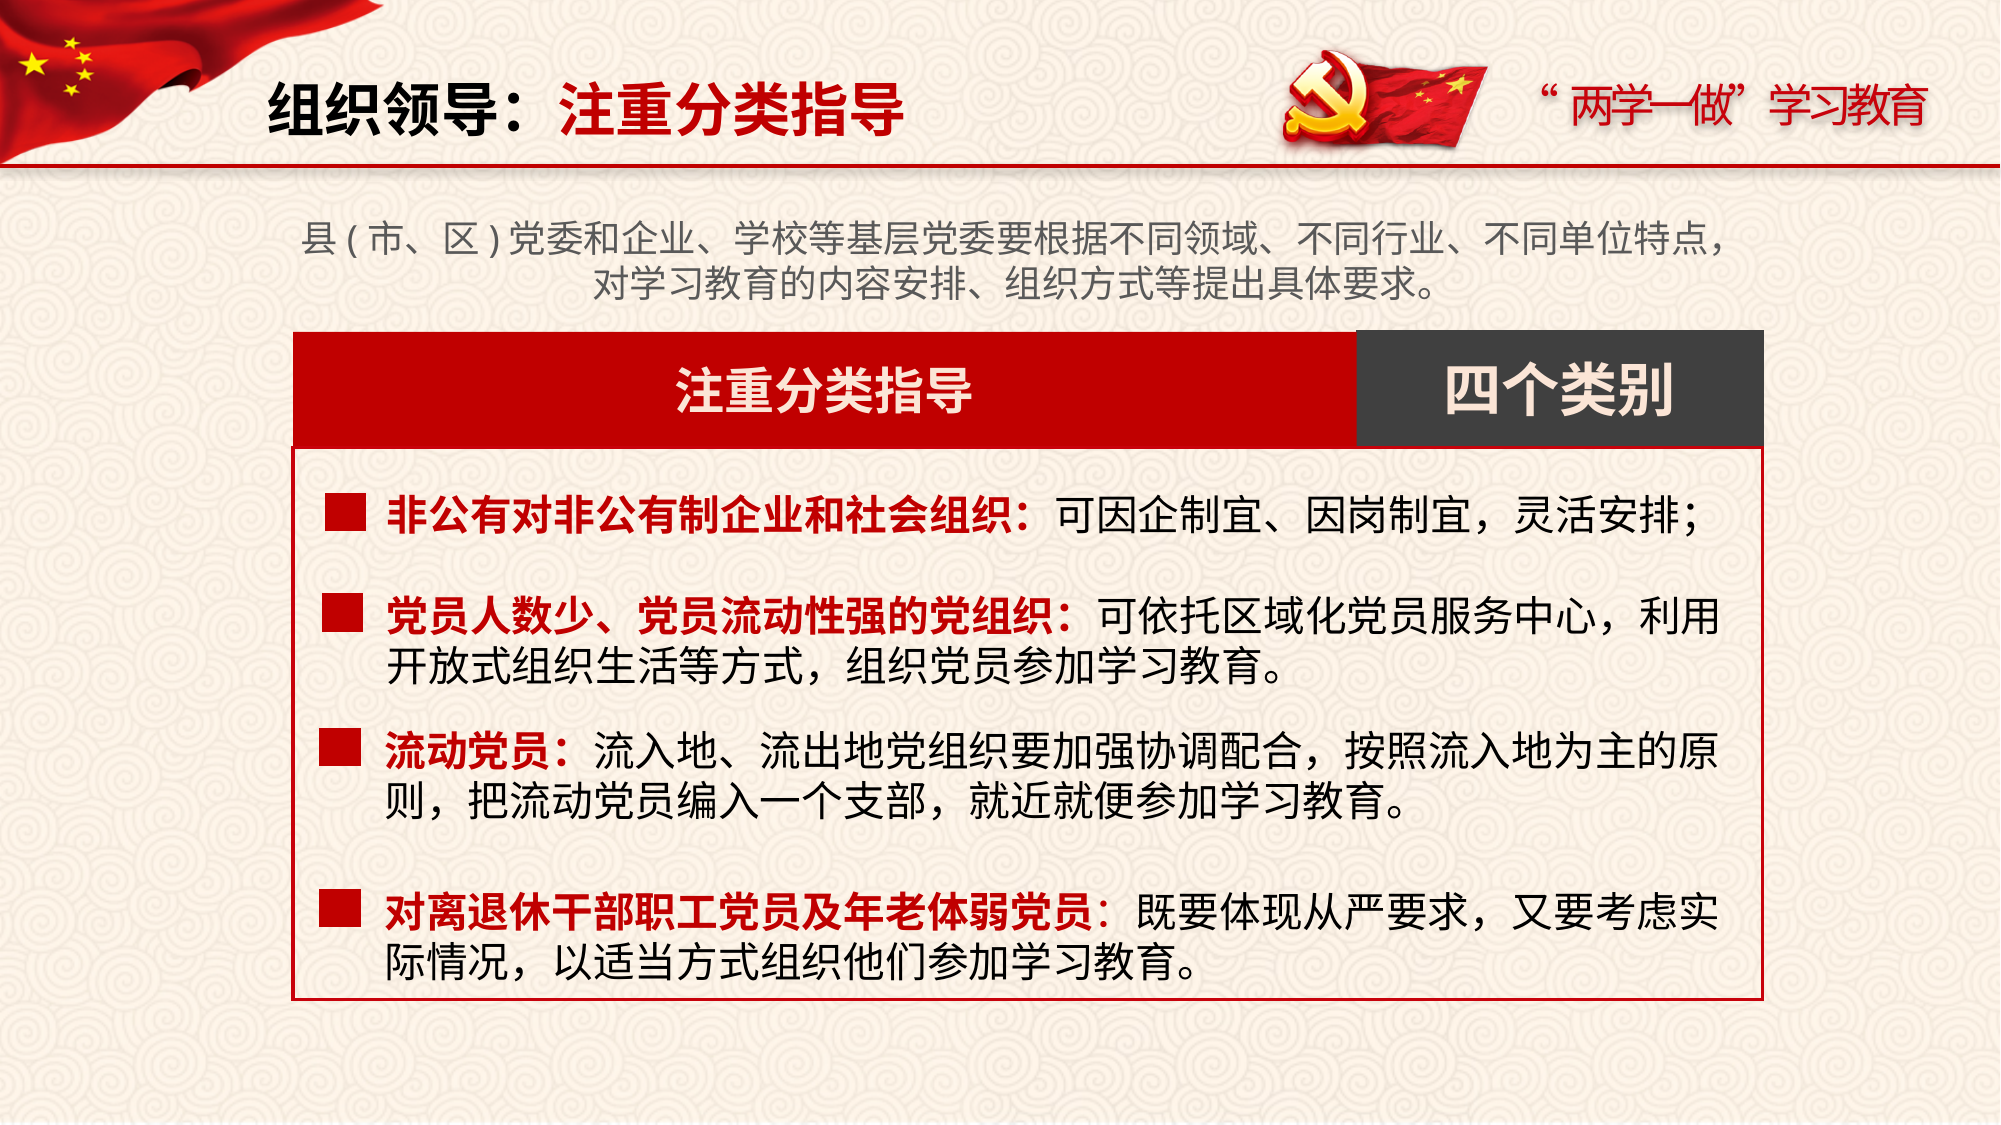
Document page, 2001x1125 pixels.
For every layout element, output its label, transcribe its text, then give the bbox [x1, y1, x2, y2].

text_box 四个类别 [1356, 330, 1764, 447]
picture [0, 0, 2001, 1125]
text_box [292, 447, 1764, 1000]
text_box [320, 878, 1746, 995]
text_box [320, 717, 1765, 834]
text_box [323, 582, 1748, 699]
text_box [326, 481, 1748, 548]
text_box 县(市、区)党委和企业、学校等基层党委要根据不同领域、不同行业、不同单位特点，对学习教育的内容安排、组织方式等提出具体要求。 [267, 207, 1780, 313]
text_box 注重分类指导 [292, 331, 1358, 447]
list 组织领导：注重分类指导 [251, 73, 993, 144]
